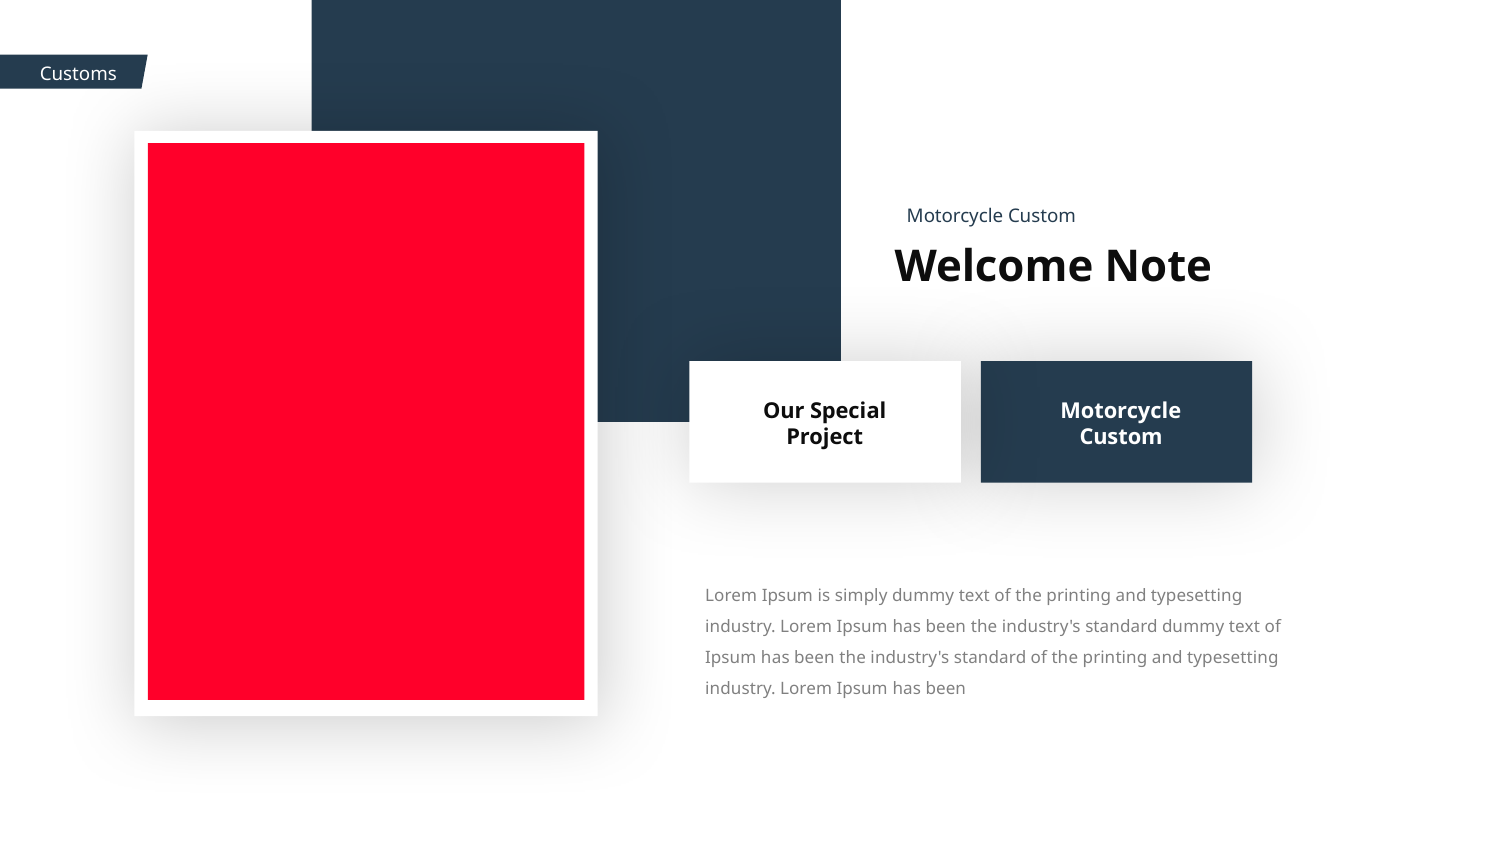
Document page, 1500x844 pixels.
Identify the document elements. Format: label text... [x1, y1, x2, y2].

text_box Motorcycle Custom [1002, 389, 1247, 457]
text_box Motorcycle Custom [891, 196, 1271, 230]
picture [147, 143, 585, 700]
text_box Lorem Ipsum is simply dummy text of the printing and typesetting industry. Lorem Ipsum has been the industry's standard dummy text of Ipsum has been the industry's standard of the printing and typesetting industry. Lorem Ipsum has been [690, 566, 1301, 705]
text_box c [688, 360, 962, 484]
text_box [0, 54, 264, 93]
text_box Our Special Project [699, 389, 951, 457]
text_box Welcome Note [879, 230, 1453, 298]
text_box [990, 360, 1253, 484]
